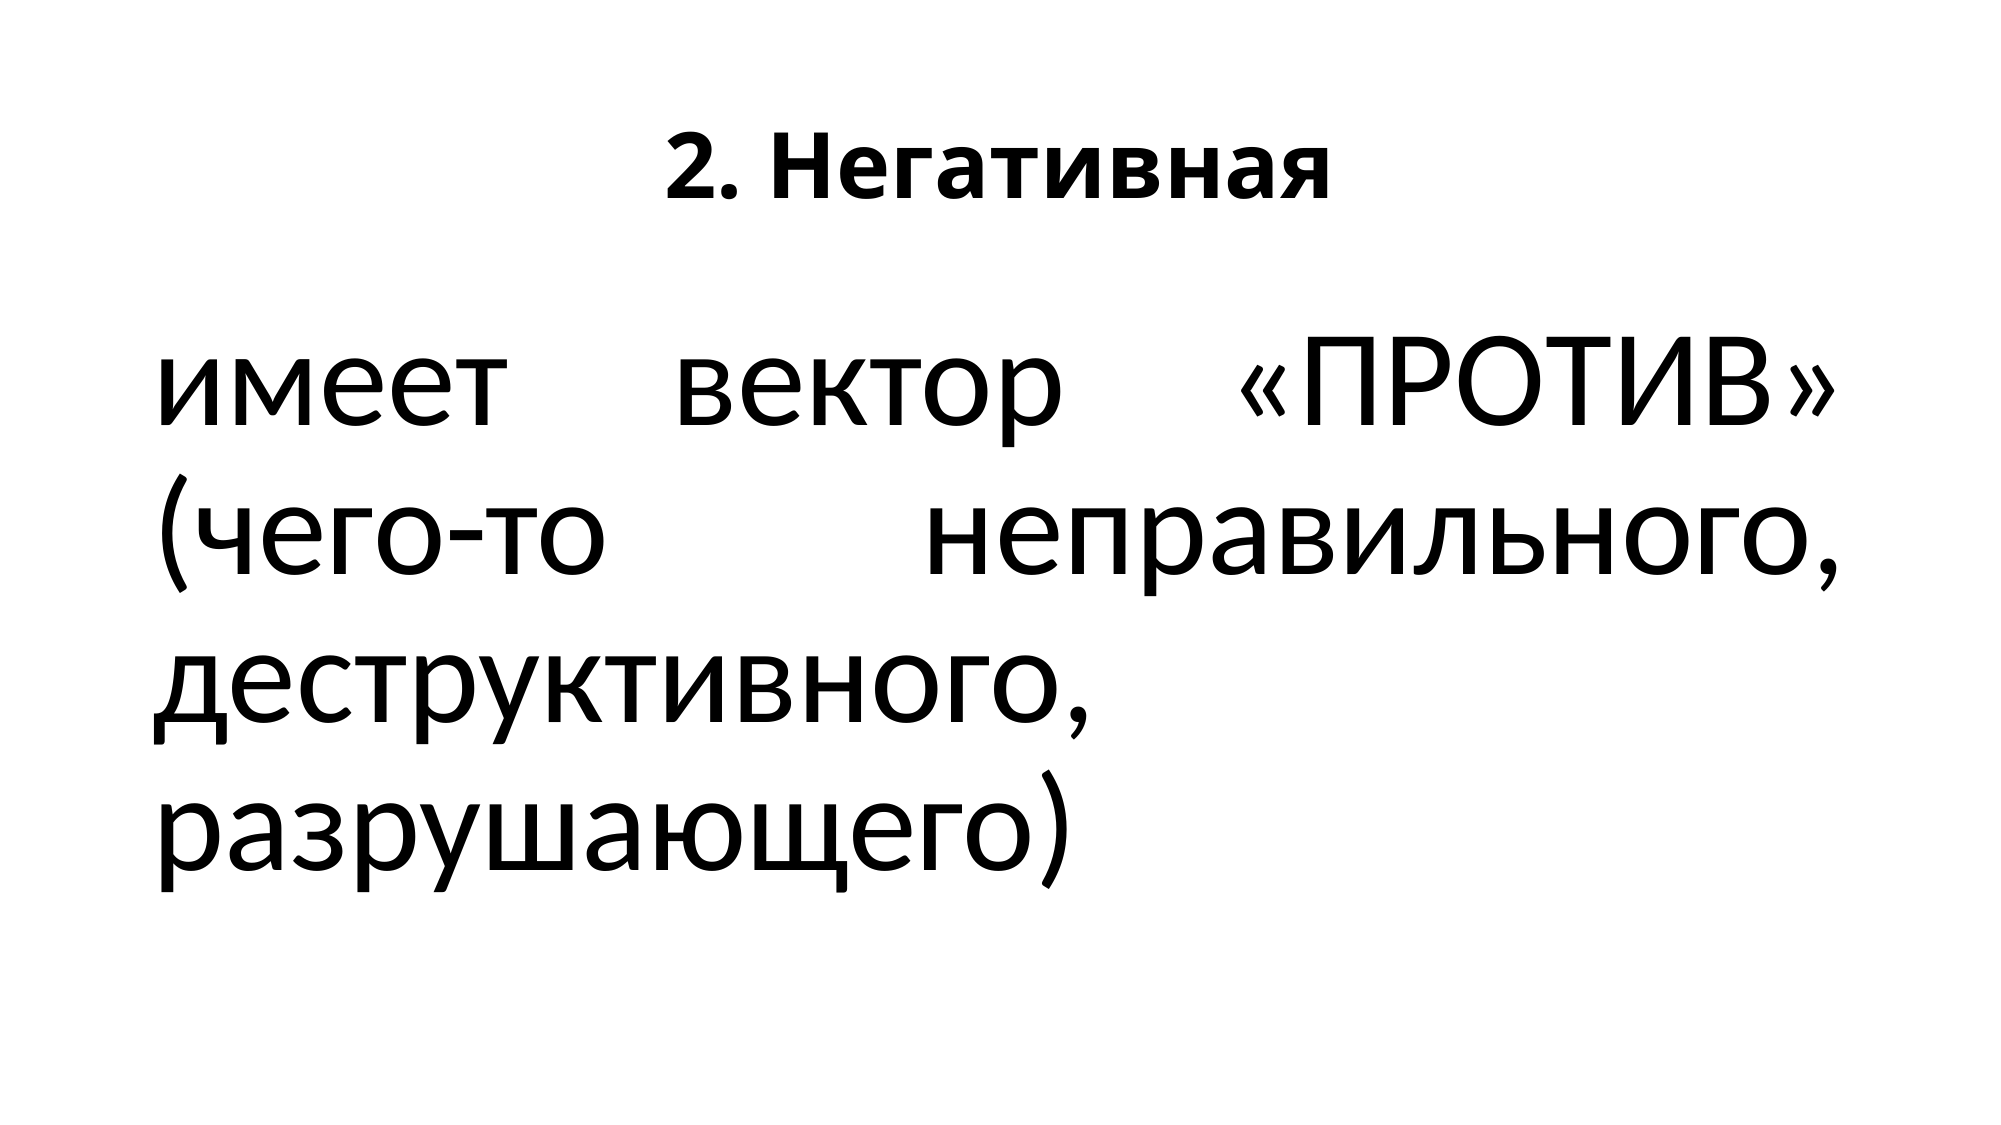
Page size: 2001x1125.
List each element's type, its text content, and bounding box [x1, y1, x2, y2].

list имеет вектор «ПРOТИВ» (чего-то неправильного, деструктивного, разрушающего) [137, 299, 1863, 1014]
title 2. Негативная [137, 59, 1863, 278]
